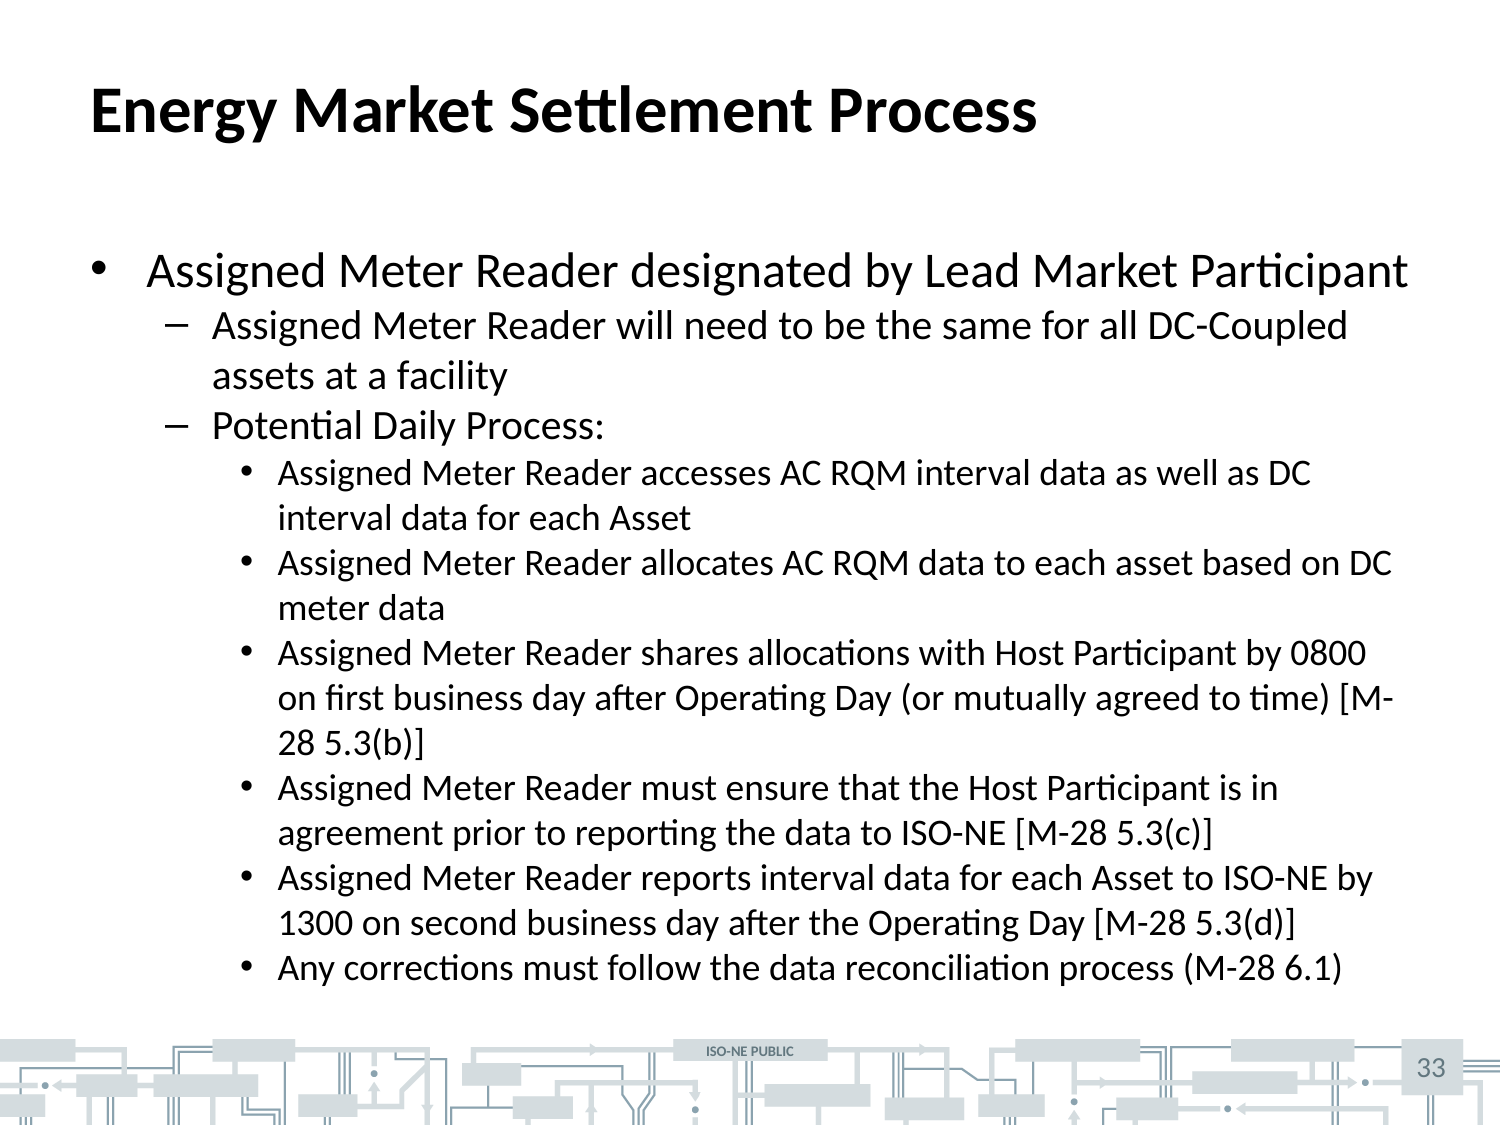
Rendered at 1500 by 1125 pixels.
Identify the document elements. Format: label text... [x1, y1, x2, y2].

slide_number 33 [1400, 1044, 1463, 1088]
picture [0, 1031, 1500, 1125]
title Energy Market Settlement Process [75, 12, 1425, 200]
list Assigned Meter Reader designated by Lead Market Participant Assigned Meter Reader will need to be the same for all DC-Coupled assets at a facility Potential Daily Process: Assigned Meter Reader accesses AC RQM interval data as well as DC interval data for each Asset Assigned Meter Reader allocates AC RQM data to each asset based on DC meter data Assigned Meter Reader shares allocations with Host Participant by 0800 on first business day after Operating Day (or mutually agreed to time) [M-28 5.3(b)] Assigned Meter Reader must ensure that the Host Participant is in agreement prior to reporting the data to ISO-NE [M-28 5.3(c)] Assigned Meter Reader reports interval data for each Asset to ISO-NE by 1300 on second business day after the Operating Day [M-28 5.3(d)] Any corrections must follow the data reconciliation process (M-28 6.1) [75, 229, 1425, 1020]
